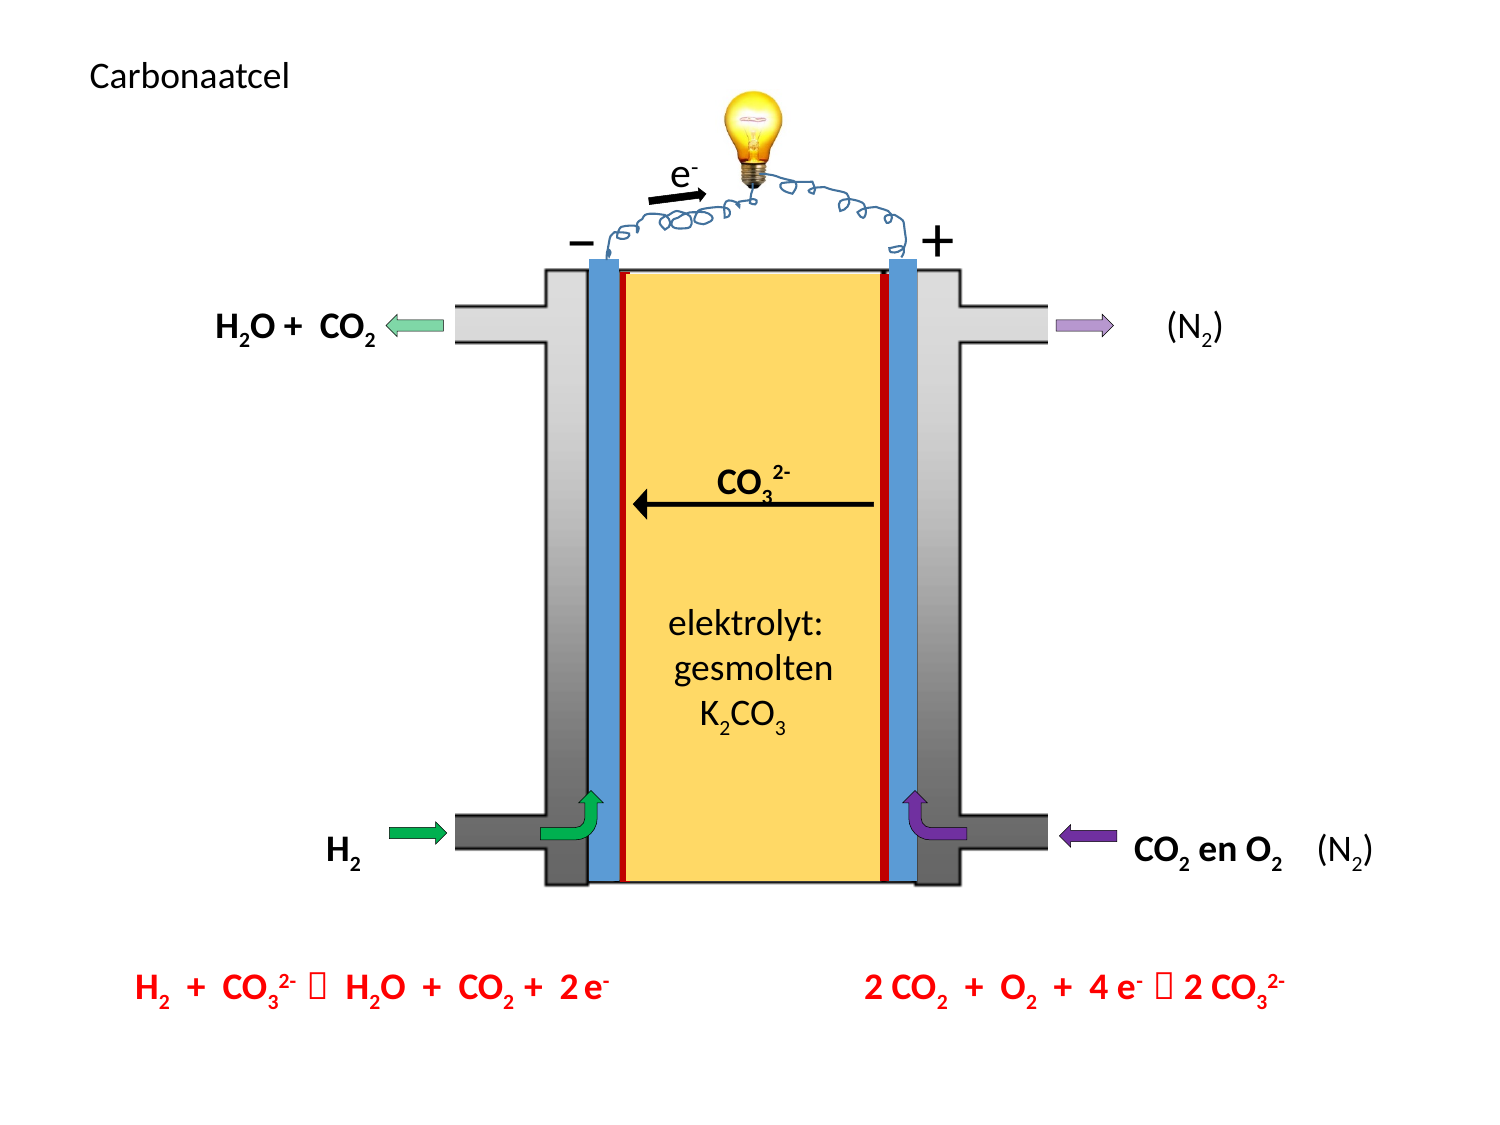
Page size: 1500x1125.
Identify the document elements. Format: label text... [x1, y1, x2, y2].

text_box H2 + CO32-  H2O + CO2 + 2 e- 2 CO2 + O2 + 4 e-  2 CO32- [52, 955, 1500, 1021]
text_box Carbonaatcel [74, 43, 306, 89]
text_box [73, 89, 1469, 910]
